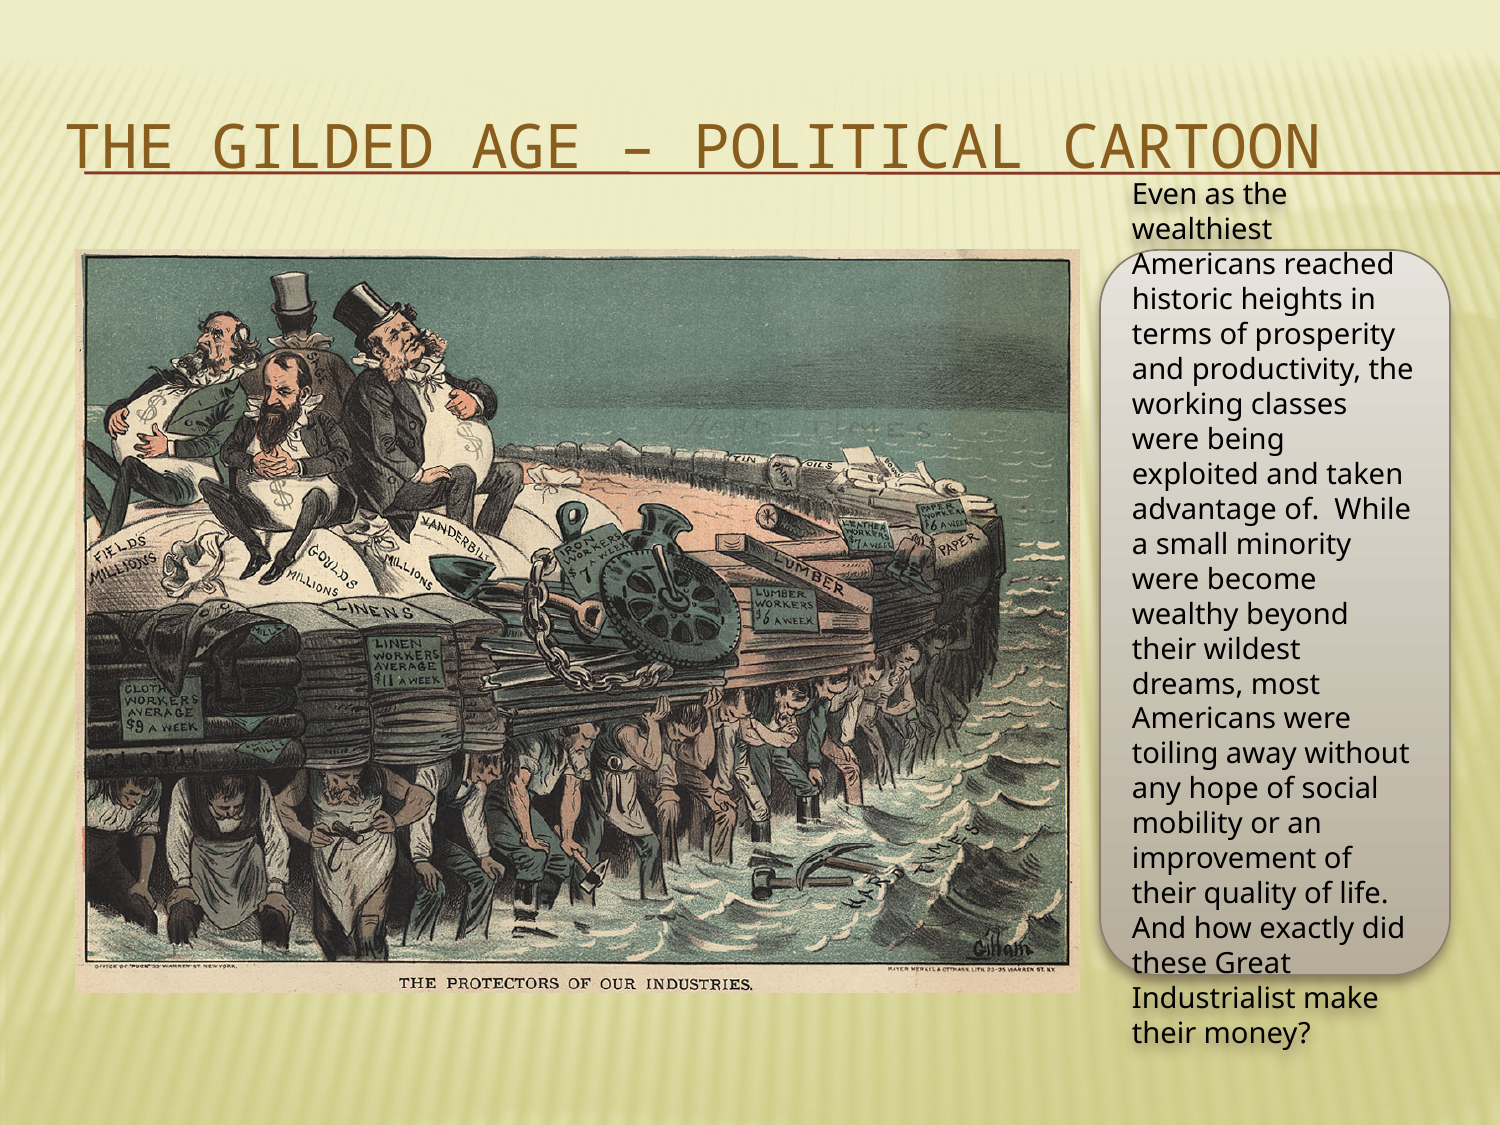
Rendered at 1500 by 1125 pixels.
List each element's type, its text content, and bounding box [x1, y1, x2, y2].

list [74, 249, 1080, 993]
text_box Even as the wealthiest Americans reached historic heights in terms of prosperity and productivity, the working classes were being exploited and taken advantage of. While a small minority were become wealthy beyond their wildest dreams, most Americans were toiling away without any hope of social mobility or an improvement of their quality of life. And how exactly did these Great Industrialist make their money? [1099, 249, 1451, 976]
title The Gilded Age – Political cartoon [50, 75, 1475, 213]
